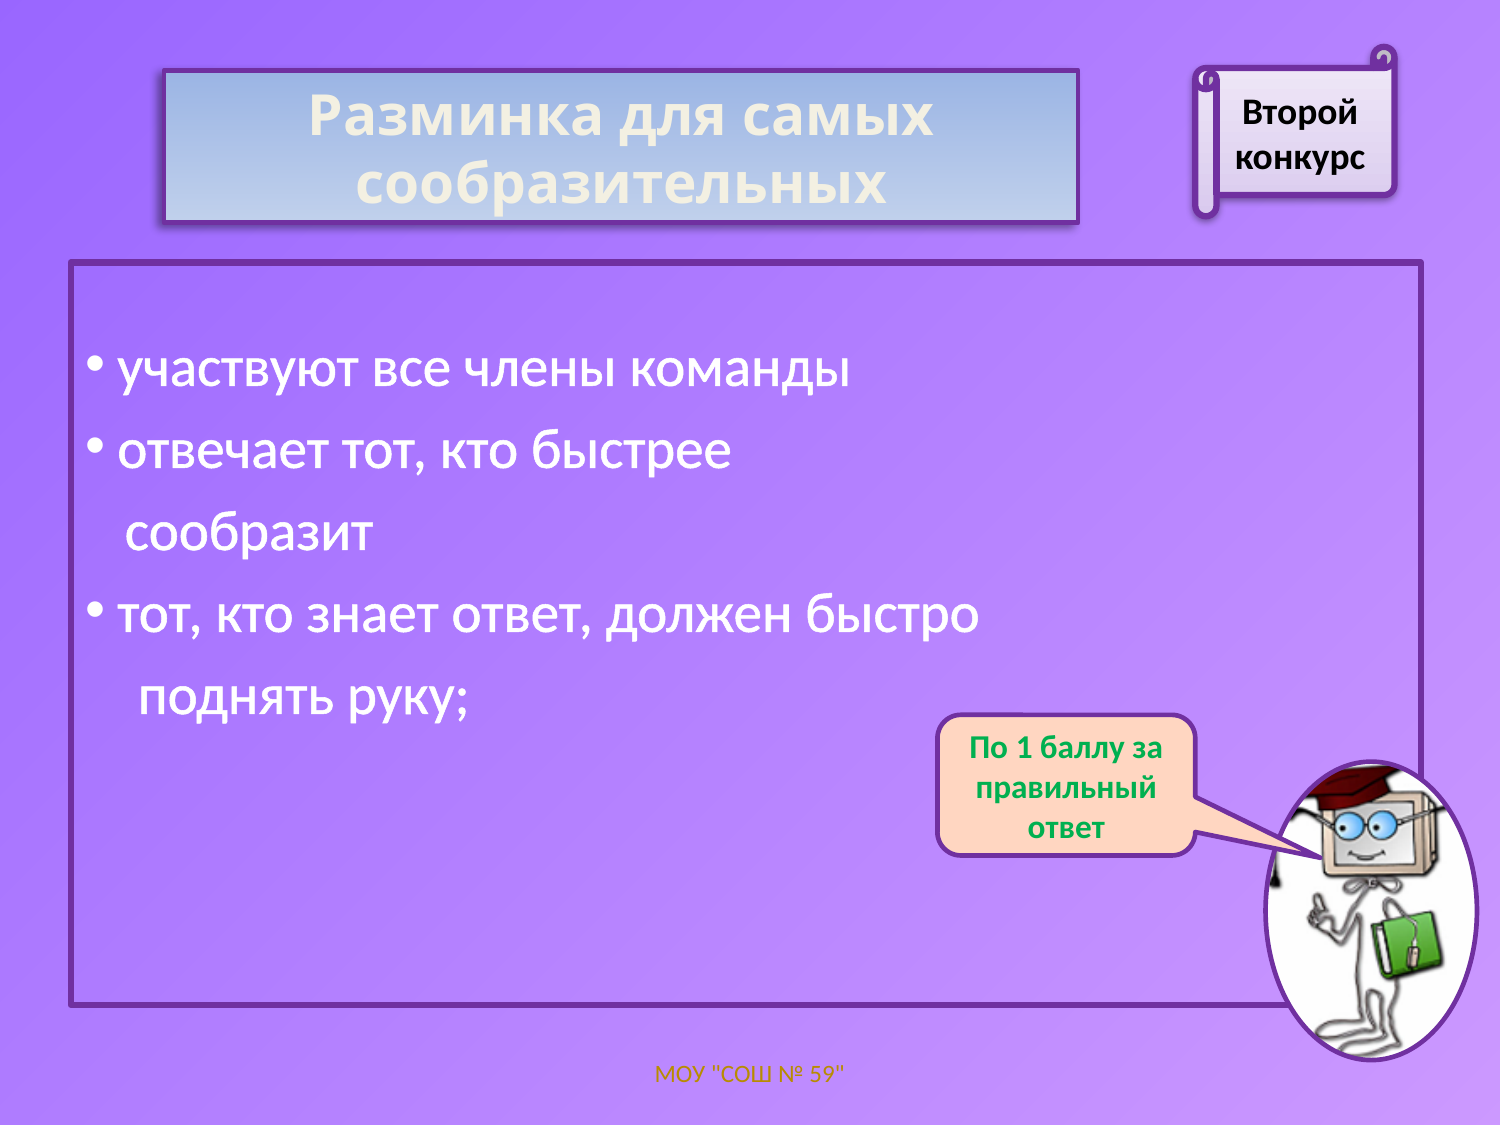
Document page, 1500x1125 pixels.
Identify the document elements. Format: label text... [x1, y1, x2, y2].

list участвуют все члены команды отвечает тот, кто быстрее сообразит тот, кто знает ответ, должен быстро поднять руку; [70, 262, 1421, 1005]
text_box По 1 баллу за правильный ответ [935, 712, 1260, 858]
footer МОУ "СОШ № 59" [512, 1042, 988, 1103]
text_box Второй конкурс [1194, 46, 1396, 218]
picture [1265, 761, 1478, 1061]
title Разминка для самых сообразительных [164, 70, 1079, 223]
